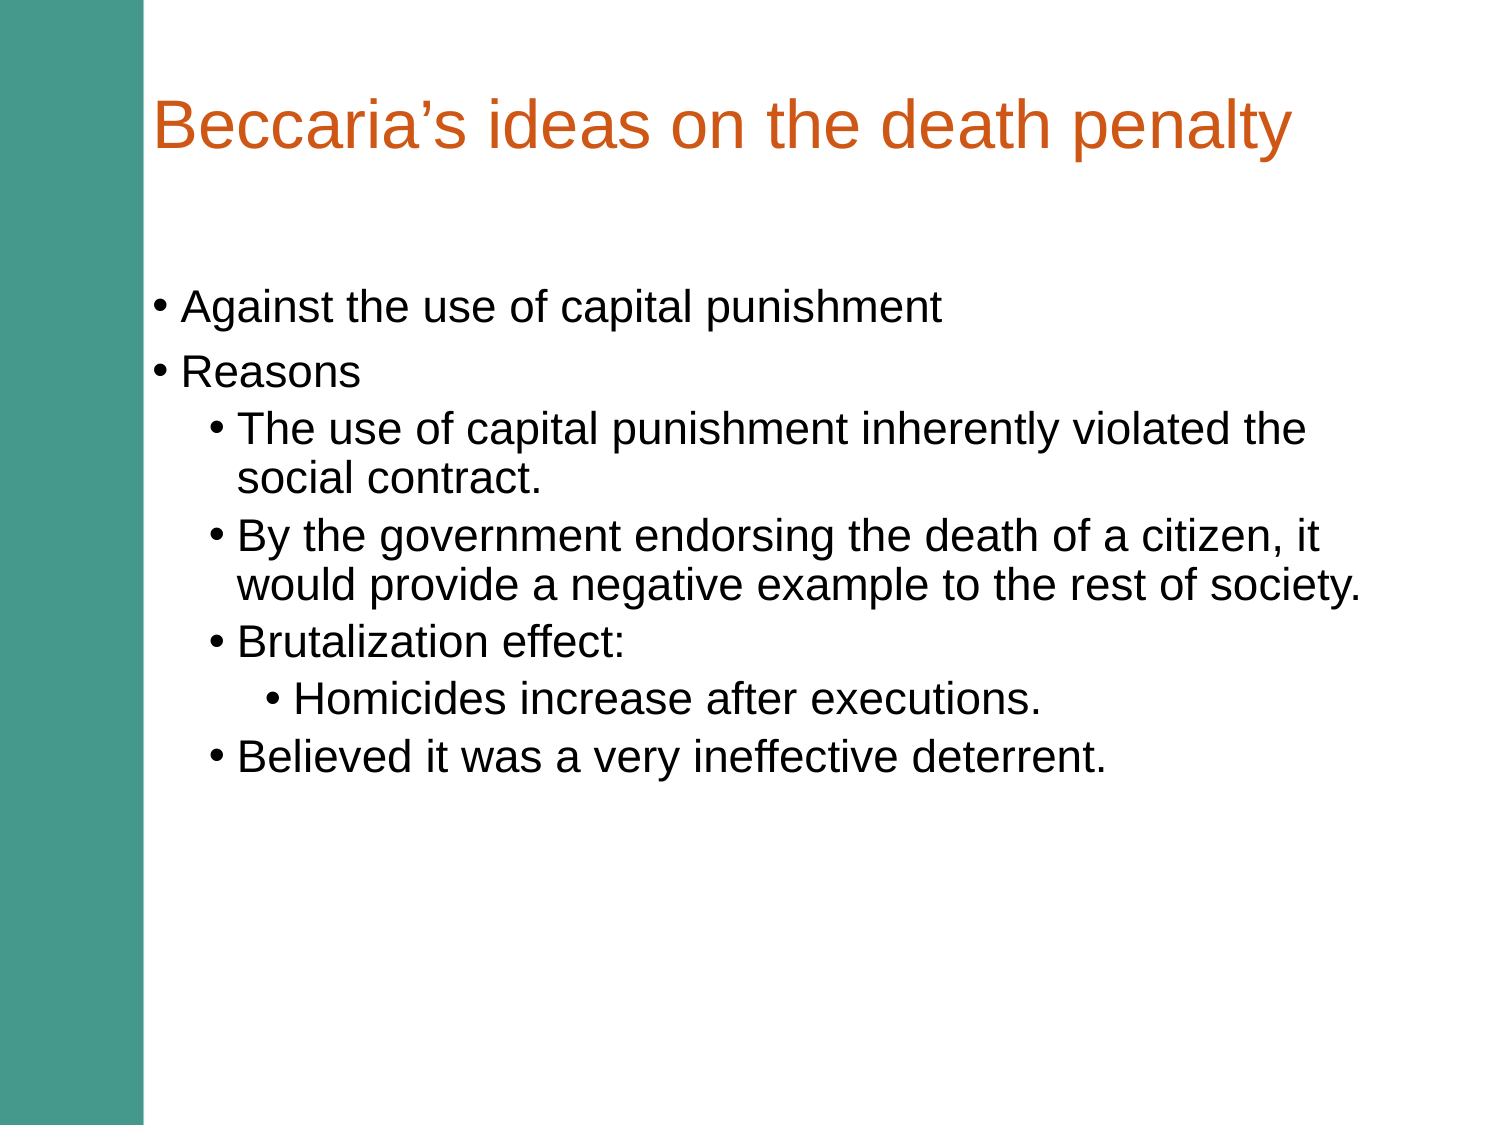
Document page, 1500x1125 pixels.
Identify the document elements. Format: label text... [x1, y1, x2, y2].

title Beccaria’s ideas on the death penalty [137, 62, 1432, 191]
picture [0, 0, 1500, 1125]
list Against the use of capital punishment Reasons The use of capital punishment inherently violated the social contract. By the government endorsing the death of a citizen, it would provide a negative example to the rest of society. Brutalization effect: Homicides increase after executions. Believed it was a very ineffective deterrent. [137, 275, 1432, 989]
